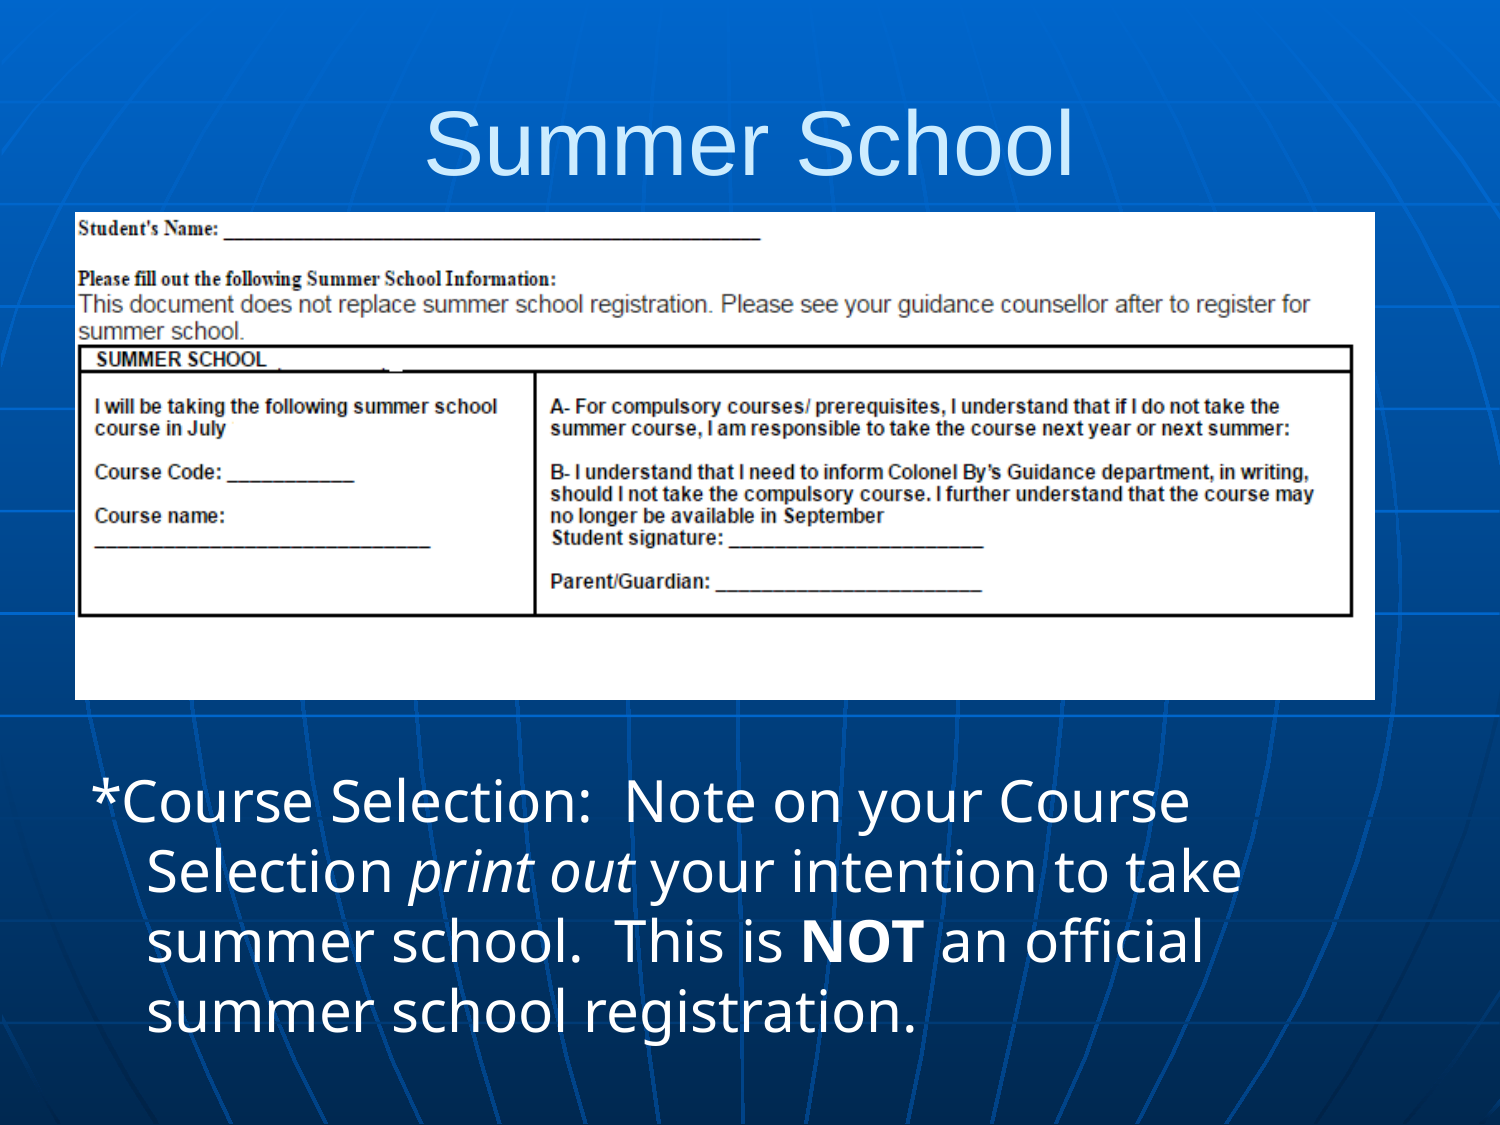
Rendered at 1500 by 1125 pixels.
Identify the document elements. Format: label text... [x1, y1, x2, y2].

title Summer School [74, 45, 1426, 233]
list *Course Selection: Note on your Course Selection print out your intention to take summer school. This is NOT an official summer school registration. [74, 674, 1426, 1125]
picture [74, 212, 1376, 701]
